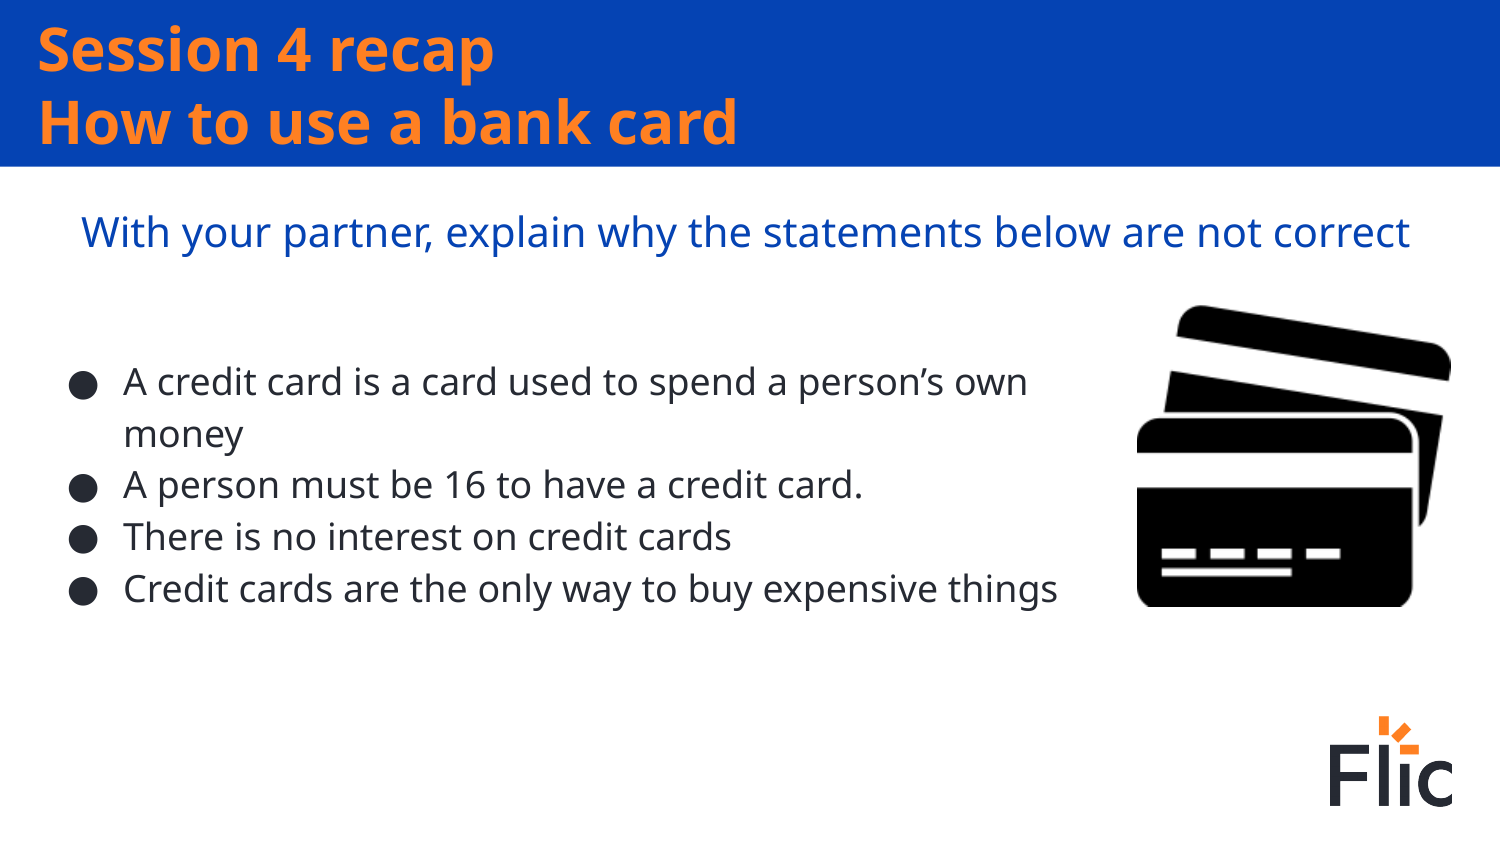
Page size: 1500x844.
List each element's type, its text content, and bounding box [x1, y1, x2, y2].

text_box A credit card is a card used to spend a person’s own money A person must be 16 to have a credit card. There is no interest on credit cards Credit cards are the only way to buy expensive things [33, 336, 1138, 625]
picture [1137, 293, 1451, 607]
text_box With your partner, explain why the statements below are not correct [11, 191, 1491, 272]
title Session 4 recap How to use a bank card [22, 41, 1351, 127]
picture [1330, 716, 1452, 807]
